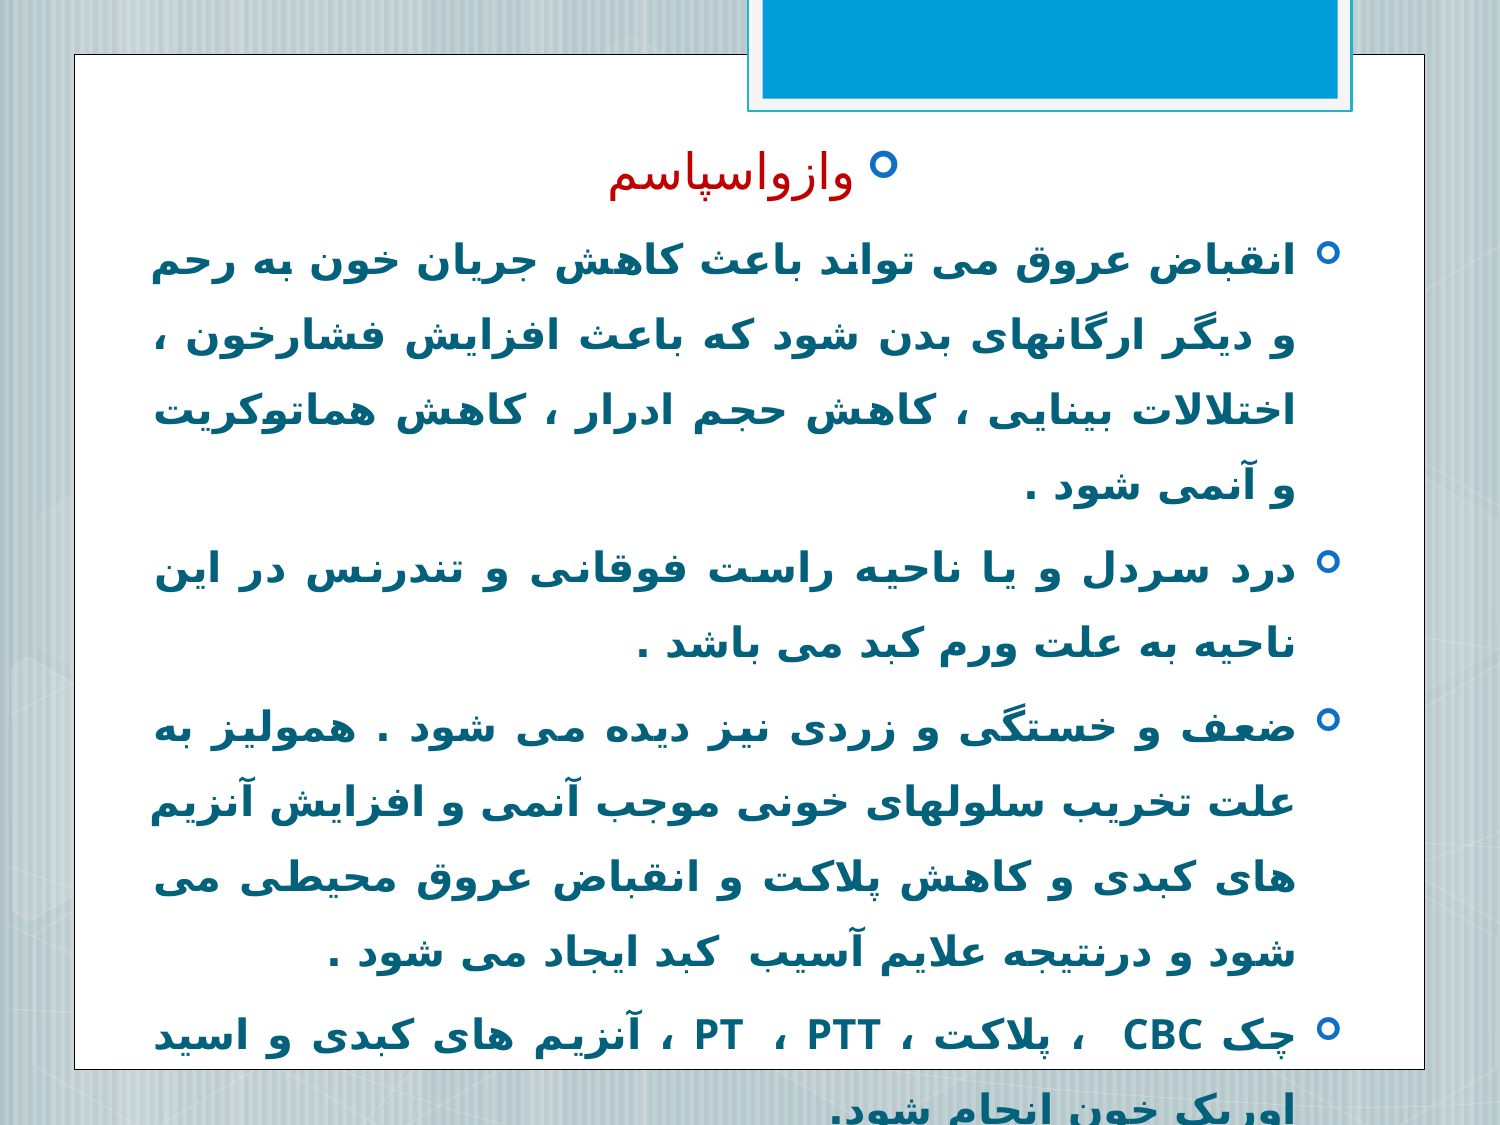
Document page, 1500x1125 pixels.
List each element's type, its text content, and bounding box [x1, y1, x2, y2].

list وازواسپاسم انقباض عروق می تواند باعث کاهش جریان خون به رحم و دیگر ارگانهای بدن شود که باعث افزایش فشارخون ، اختلالات بینایی ، کاهش حجم ادرار ، کاهش هماتوکریت و آنمی شود . درد سردل و یا ناحیه راست فوقانی و تندرنس در این ناحیه به علت ورم کبد می باشد . ضعف و خستگی و زردی نیز دیده می شود . همولیز به علت تخریب سلولهای خونی موجب آنمی و افزایش آنزیم های کبدی و کاهش پلاکت و انقباض عروق محیطی می شود و درنتیجه علایم آسیب کبد ایجاد می شود . چک CBC ، پلاکت ، PT ، PTT ، آنزیم های کبدی و اسید اوریک خون انجام شود. [135, 101, 1369, 1000]
